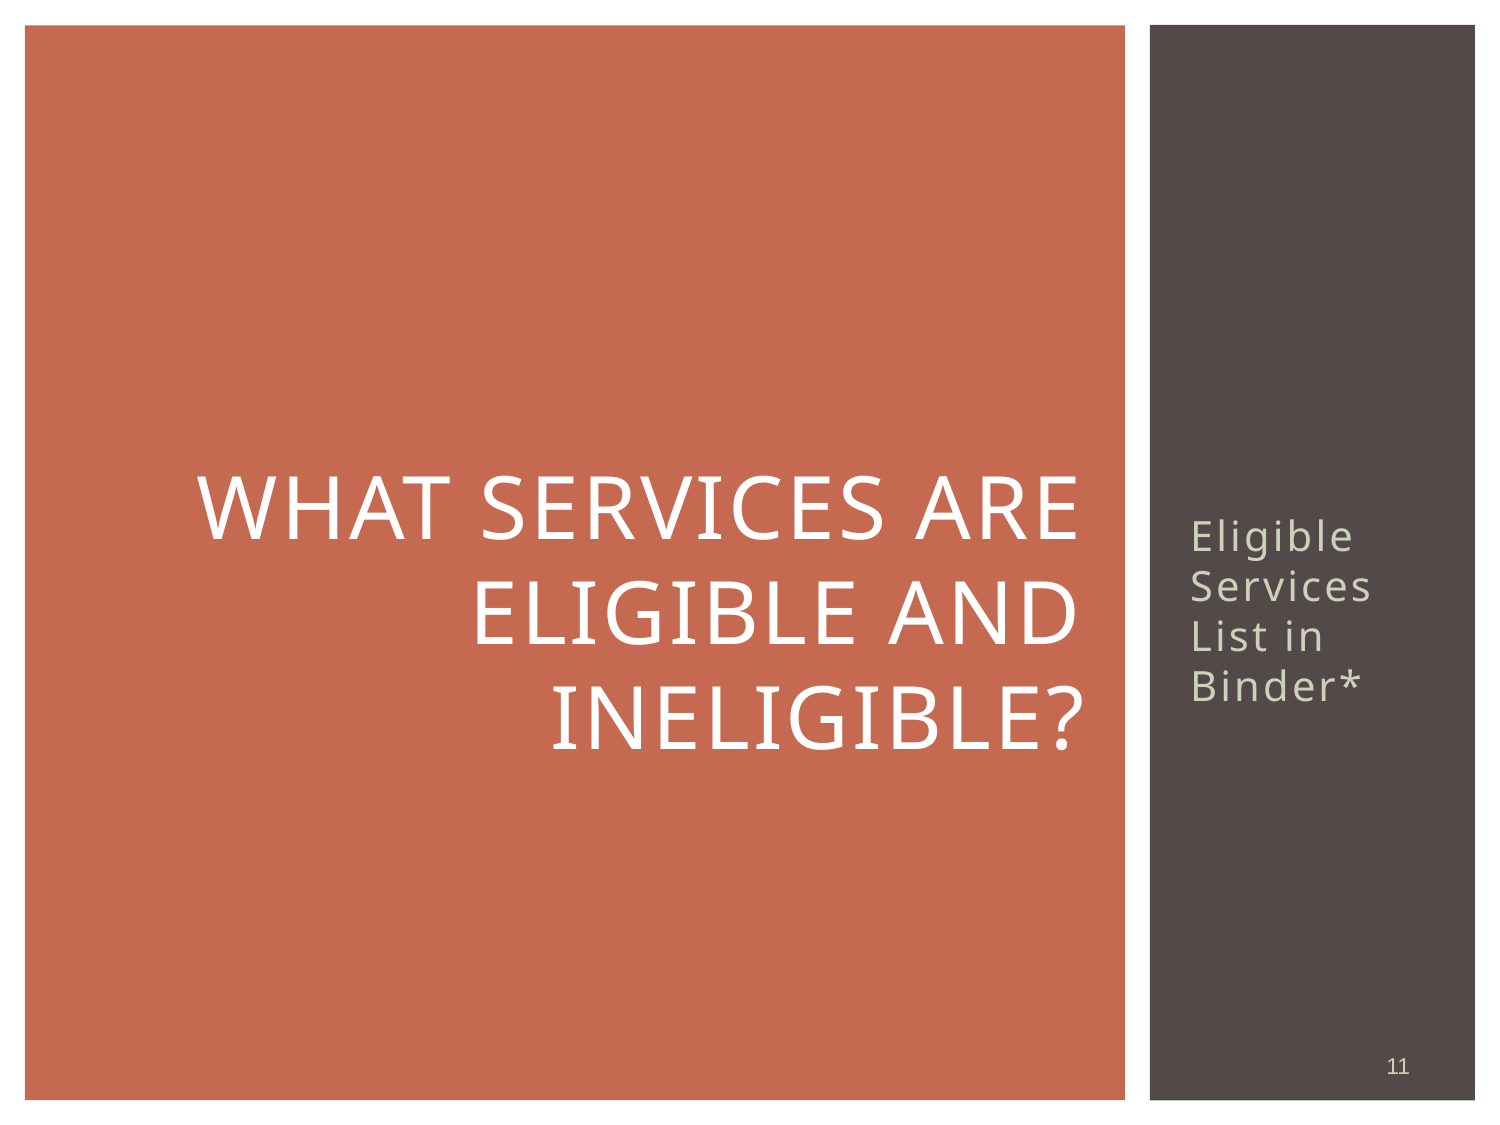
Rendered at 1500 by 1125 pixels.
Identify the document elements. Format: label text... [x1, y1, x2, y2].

list Eligible Services List in Binder* [1175, 474, 1438, 745]
title What Services are Eligible and ineligible? [62, 474, 1100, 745]
slide_number 11 [1349, 1041, 1448, 1089]
